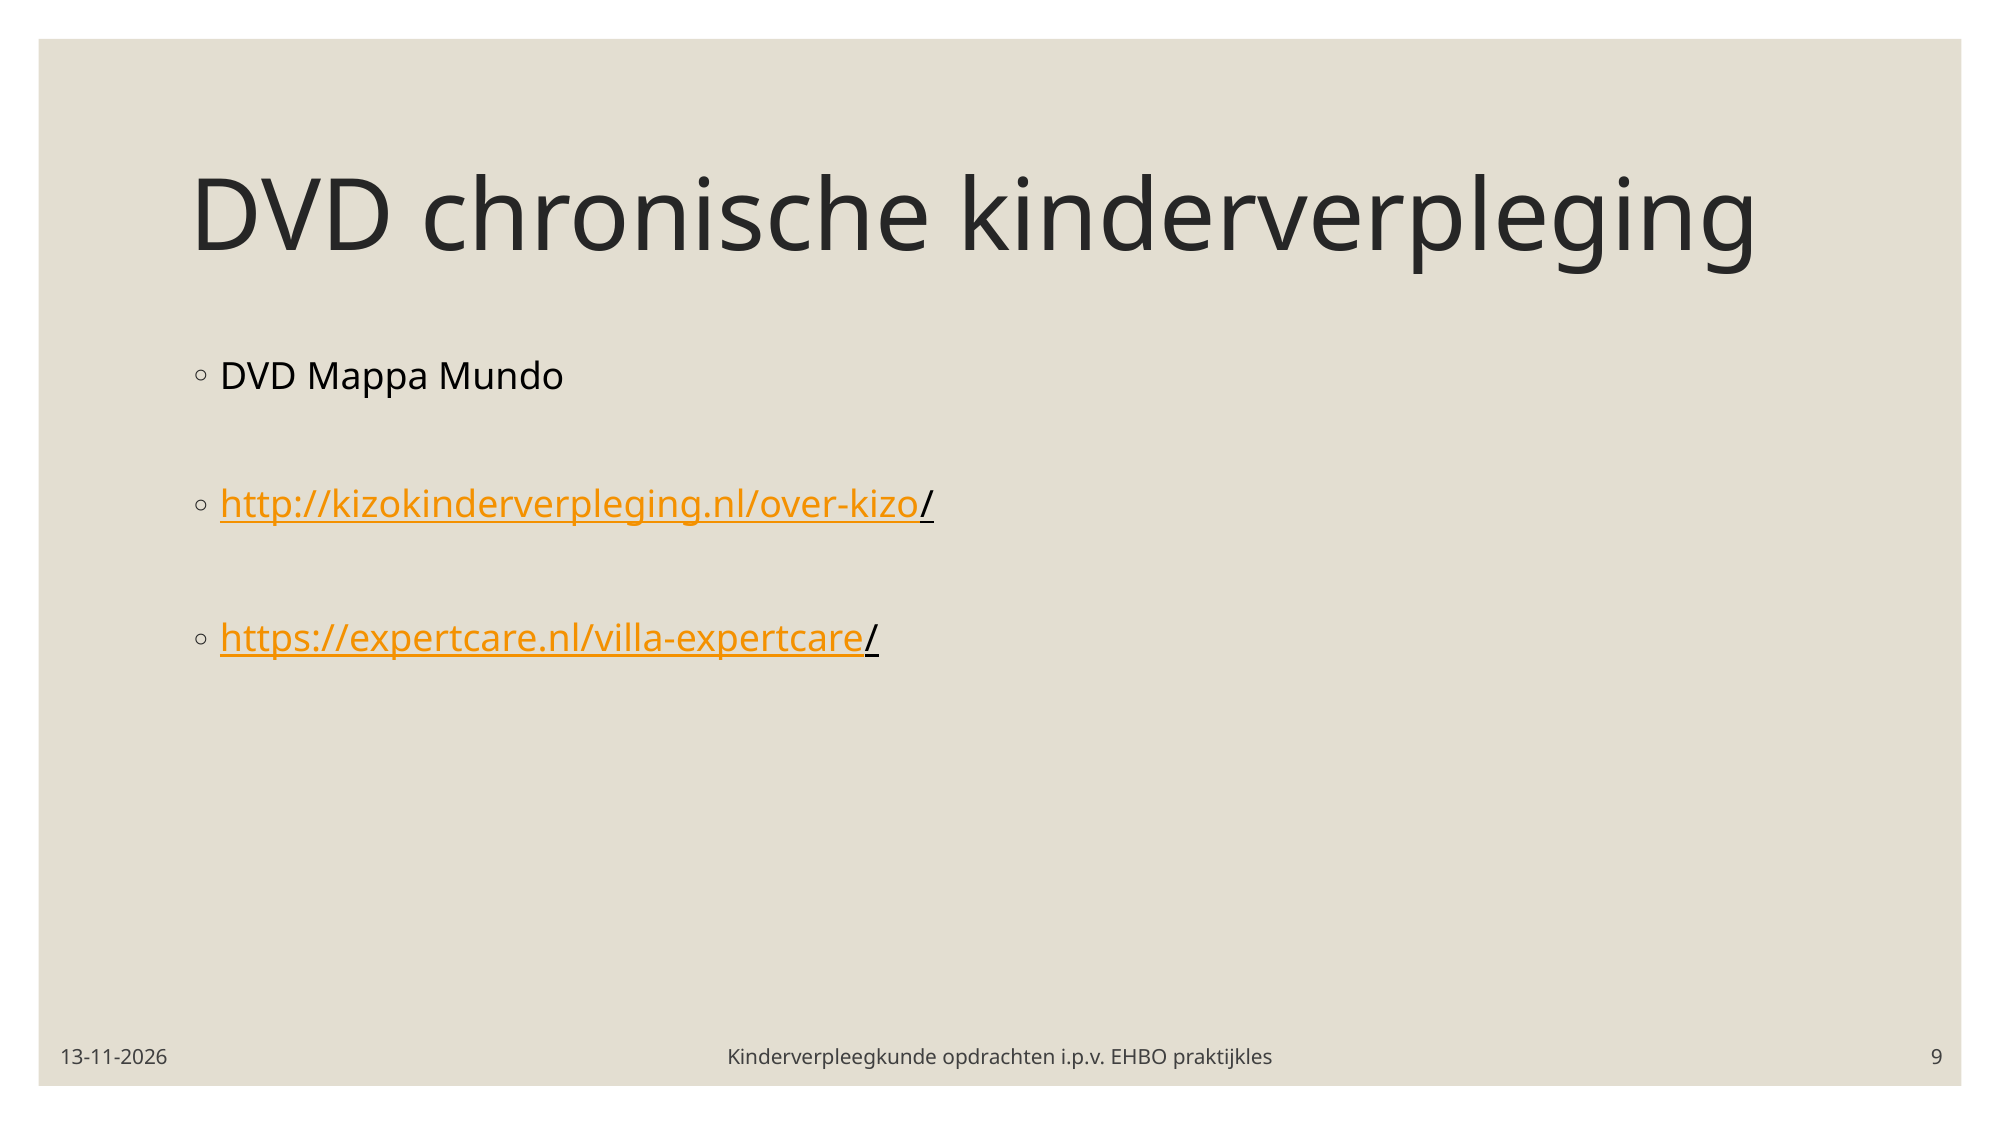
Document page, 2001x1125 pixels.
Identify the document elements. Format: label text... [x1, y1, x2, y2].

footer Kinderverpleegkunde opdrachten i.p.v. EHBO praktijkles [572, 1034, 1428, 1080]
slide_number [45, 1034, 495, 1080]
slide_number 9 [1717, 1034, 1958, 1080]
title DVD chronische kinderverpleging [174, 105, 1825, 331]
list DVD Mappa Mundo http://kizokinderverpleging.nl/over-kizo/ https://expertcare.nl/villa-expertcare/ [174, 345, 1825, 990]
